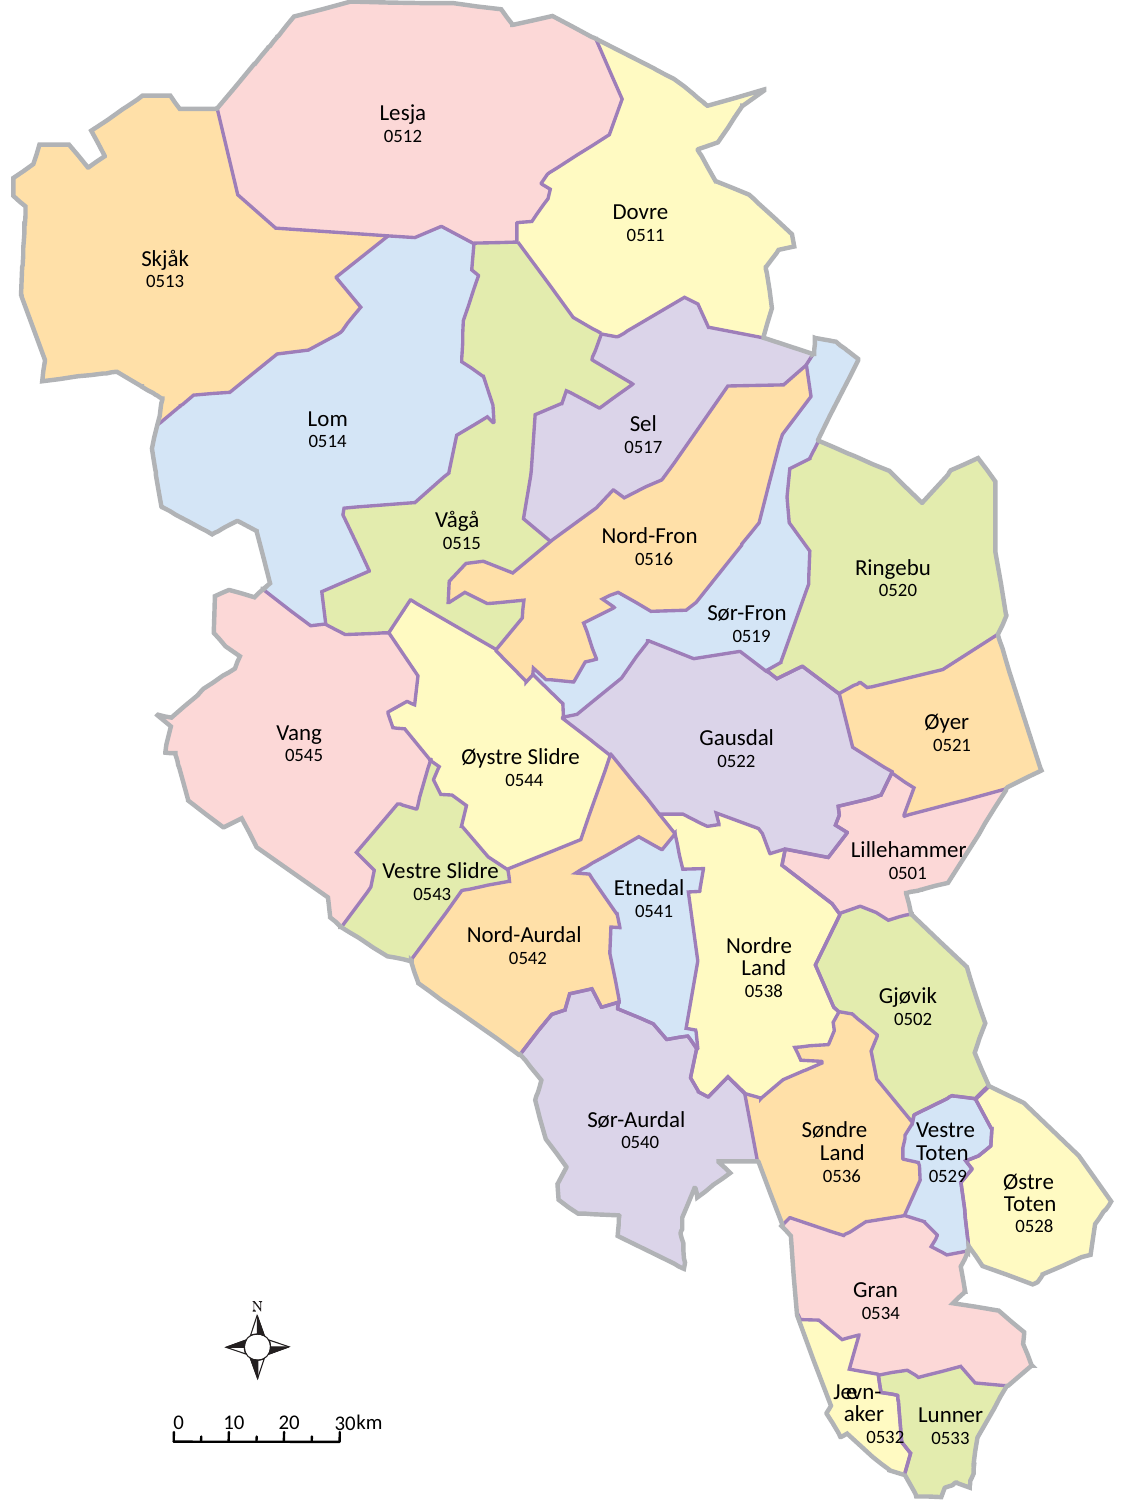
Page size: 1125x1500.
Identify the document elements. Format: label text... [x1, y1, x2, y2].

text_box 0542 [508, 948, 548, 968]
text_box 0534 [861, 1300, 901, 1324]
text_box 0520 [879, 580, 918, 601]
text_box Vågå [435, 504, 480, 533]
text_box 0 [173, 1408, 185, 1434]
text_box e [845, 1376, 858, 1398]
text_box 0538 [744, 981, 784, 1001]
text_box Lillehammer [850, 834, 968, 863]
text_box Vestre [916, 1115, 976, 1143]
text_box Land [814, 1137, 865, 1166]
text_box 0514 [308, 431, 347, 452]
text_box Gausdal [699, 722, 775, 751]
text_box Toten [1004, 1188, 1057, 1216]
text_box 0540 [621, 1132, 660, 1153]
text_box [223, 522, 269, 588]
text_box 0519 [732, 626, 771, 647]
text_box Nordre [726, 930, 793, 958]
text_box [907, 887, 932, 914]
text_box Skjåk [141, 243, 190, 271]
text_box Øyer [924, 707, 970, 735]
text_box 30 [334, 1409, 356, 1435]
text_box 0517 [624, 434, 663, 457]
text_box 20 [278, 1408, 300, 1434]
text_box Jevn- [833, 1376, 845, 1398]
text_box [258, 1358, 265, 1378]
text_box 10 [223, 1408, 245, 1434]
text_box [10, 0, 1114, 1500]
text_box 0516 [635, 549, 674, 570]
text_box 0512 [383, 126, 423, 147]
text_box Østre [1003, 1166, 1055, 1194]
text_box 0515 [442, 530, 482, 554]
text_box 0511 [626, 225, 665, 246]
text_box 0536 [822, 1166, 861, 1186]
text_box 0513 [145, 271, 185, 292]
text_box Dovre [612, 197, 669, 225]
text_box [250, 1315, 258, 1336]
text_box [13, 1, 1112, 1498]
text_box 0528 [1015, 1216, 1054, 1237]
text_box Land [741, 952, 787, 981]
text_box 0532 [866, 1424, 905, 1448]
text_box [252, 1301, 263, 1312]
text_box Sel [629, 408, 658, 437]
text_box [268, 1340, 287, 1346]
text_box Jevn- [858, 1376, 882, 1398]
text_box Lesja [379, 97, 427, 126]
text_box 0529 [928, 1166, 967, 1186]
text_box 0501 [888, 863, 927, 883]
text_box 0541 [635, 901, 674, 922]
text_box 0533 [931, 1428, 970, 1449]
text_box Gjøvik [879, 980, 938, 1009]
text_box Søndre [801, 1115, 868, 1143]
text_box Øystre Slidre [461, 741, 581, 769]
text_box Sør-Fron [707, 597, 787, 626]
text_box Lom [307, 403, 349, 431]
text_box 0544 [505, 769, 544, 790]
text_box [245, 1335, 270, 1360]
text_box Ringebu [855, 552, 932, 580]
text_box Sør-Aurdal [587, 1104, 686, 1132]
text_box 0522 [717, 751, 756, 772]
text_box Lunner [918, 1399, 984, 1428]
text_box Toten [916, 1137, 969, 1166]
text_box [226, 1340, 247, 1348]
text_box [228, 1348, 247, 1355]
text_box Vang [276, 717, 323, 745]
text_box [268, 1346, 290, 1355]
text_box aker [833, 1398, 885, 1427]
text_box Etnedal [613, 872, 685, 901]
text_box 0502 [894, 1009, 933, 1029]
text_box 0543 [413, 884, 452, 905]
text_box Nord-Fron [601, 521, 699, 549]
text_box Gran [853, 1275, 899, 1303]
text_box 0521 [933, 732, 972, 756]
text_box km [356, 1408, 383, 1434]
text_box 0545 [285, 742, 324, 766]
text_box [250, 1358, 258, 1379]
text_box [257, 1315, 265, 1336]
text_box Nord-Aurdal [466, 919, 582, 948]
text_box Vestre Slidre [382, 856, 500, 884]
